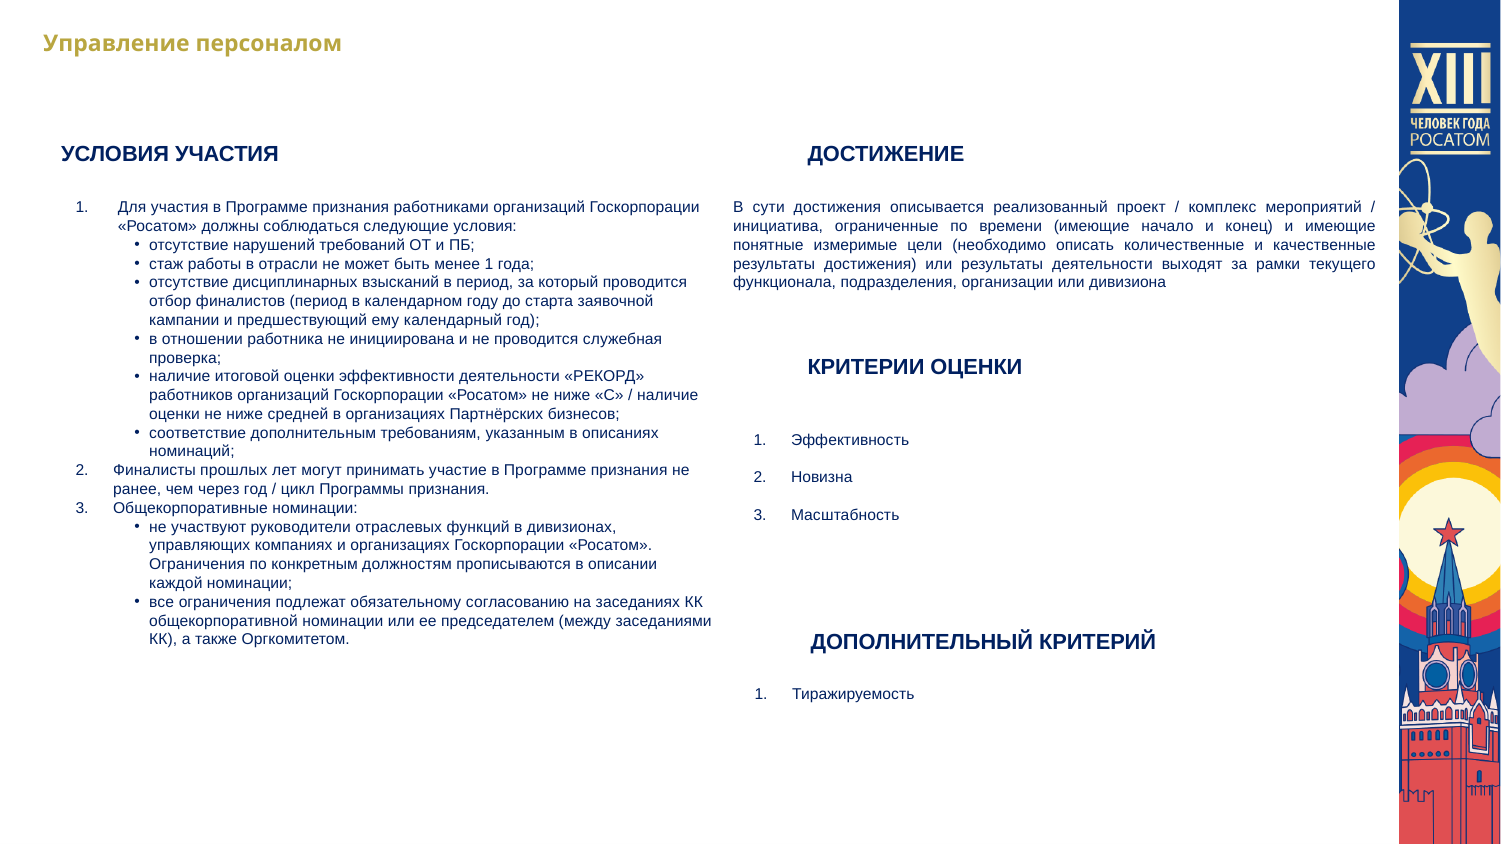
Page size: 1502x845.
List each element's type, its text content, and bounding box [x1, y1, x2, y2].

text_box Управление персоналом [28, 21, 1401, 64]
text_box Тиражируемость [739, 676, 1391, 748]
text_box КРИТЕРИИ ОЦЕНКИ [807, 339, 1158, 381]
text_box Эффективность Новизна Масштабность [738, 422, 1390, 531]
text_box В сути достижения описывается реализованный проект / комплекс мероприятий / инициатива, ограниченные по времени (имеющие начало и конец) и имеющие понятные измеримые цели (необходимо описать количественные и качественные результаты достижения) или результаты деятельности выходят за рамки текущего функционала, подразделения, организации или дивизиона [718, 189, 1391, 299]
picture [0, 0, 1501, 844]
text_box ДОСТИЖЕНИЕ [807, 126, 1158, 168]
text_box ДОПОЛНИТЕЛЬНЫЙ КРИТЕРИЙ [810, 614, 1303, 673]
text_box УСЛОВИЯ УЧАСТИЯ [60, 126, 411, 169]
text_box Для участия в Программе признания работниками организаций Госкорпорации «Росатом» должны соблюдаться следующие условия: отсутствие нарушений требований ОТ и ПБ; стаж работы в отрасли не может быть менее 1 года; отсутствие дисциплинарных взысканий в период, за который проводится отбор финалистов (период в календарном году до старта заявочной кампании и предшествующий ему календарный год); в отношении работника не инициирована и не проводится служебная проверка; наличие итоговой оценки эффективности деятельности «РЕКОРД» работников организаций Госкорпорации «Росатом» не ниже «С» / наличие оценки не ниже средней в организациях Партнёрских бизнесов; соответствие дополнительным требованиям, указанным в описаниях номинаций; Финалисты прошлых лет могут принимать участие в Программе признания не ранее, чем через год / цикл Программы признания. Общекорпоративные номинации: не участвуют руководители отраслевых функций в дивизионах, управляющих компаниях и организациях Госкорпорации «Росатом». Ограничения по конкретным должностям прописываются в описании каждой номинации; все ограничения подлежат обязательному согласованию на заседаниях КК общекорпоративной номинации или ее председателем (между заседаниями КК), а также Оргкомитетом. [60, 189, 727, 656]
